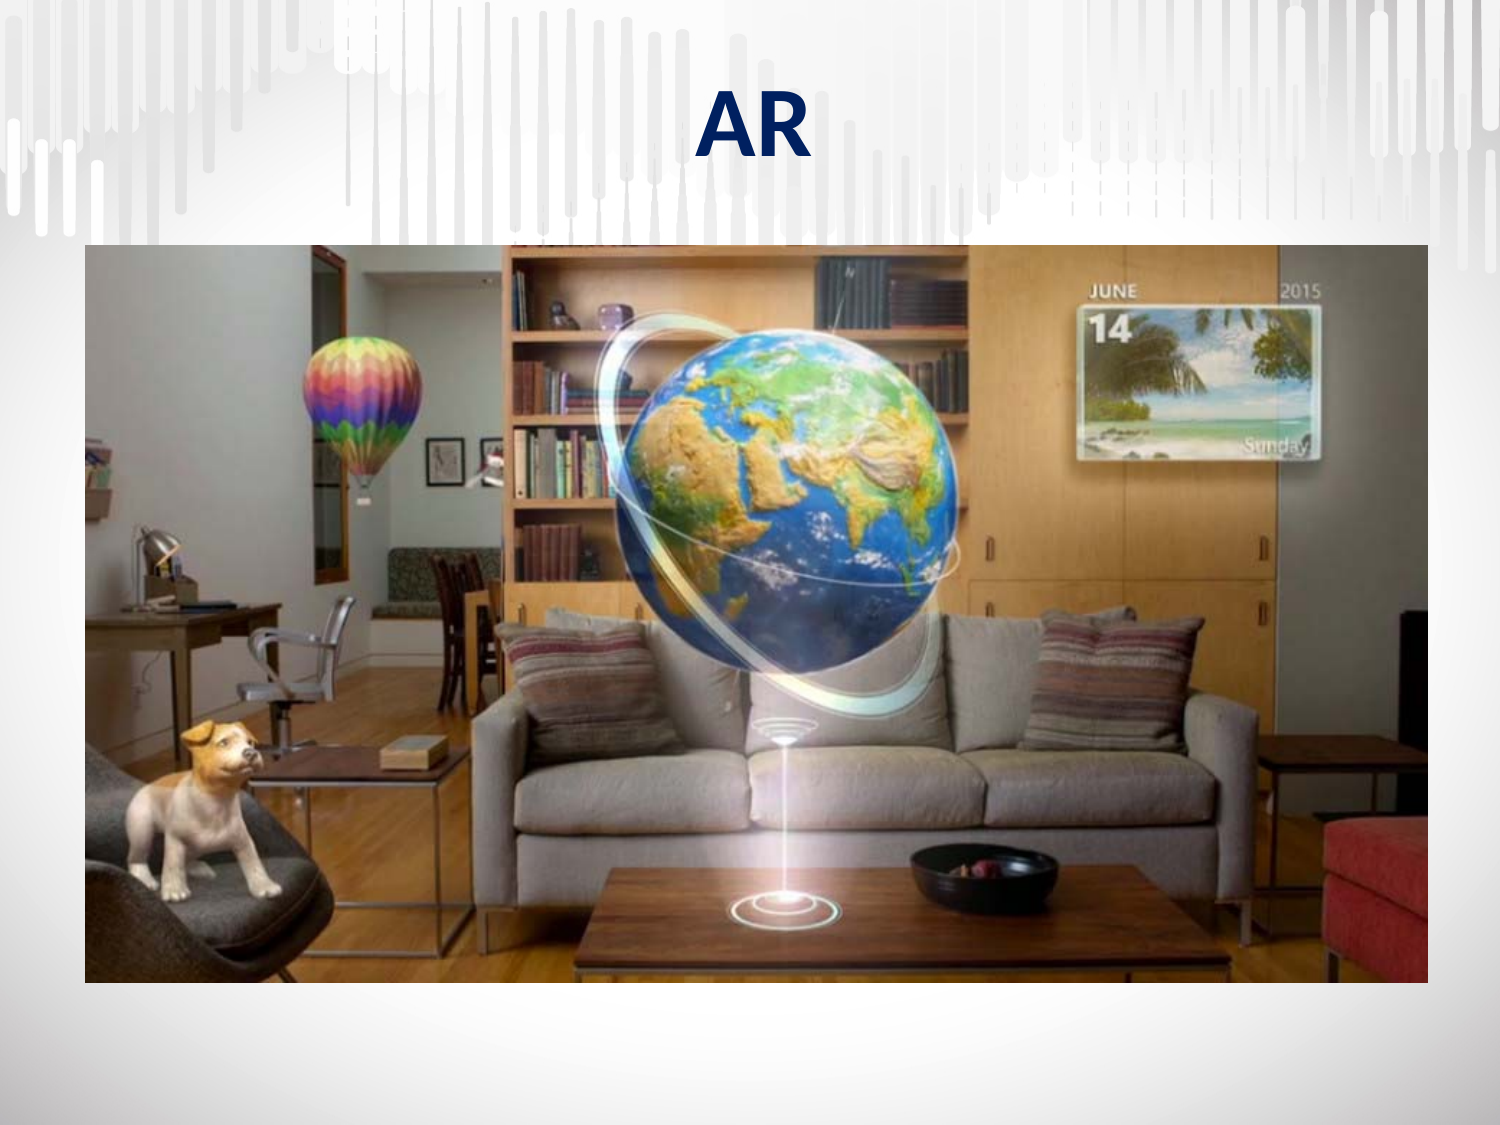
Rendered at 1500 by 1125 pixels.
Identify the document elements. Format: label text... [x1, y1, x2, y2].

picture [0, 0, 1500, 1125]
title AR [107, 58, 1402, 190]
